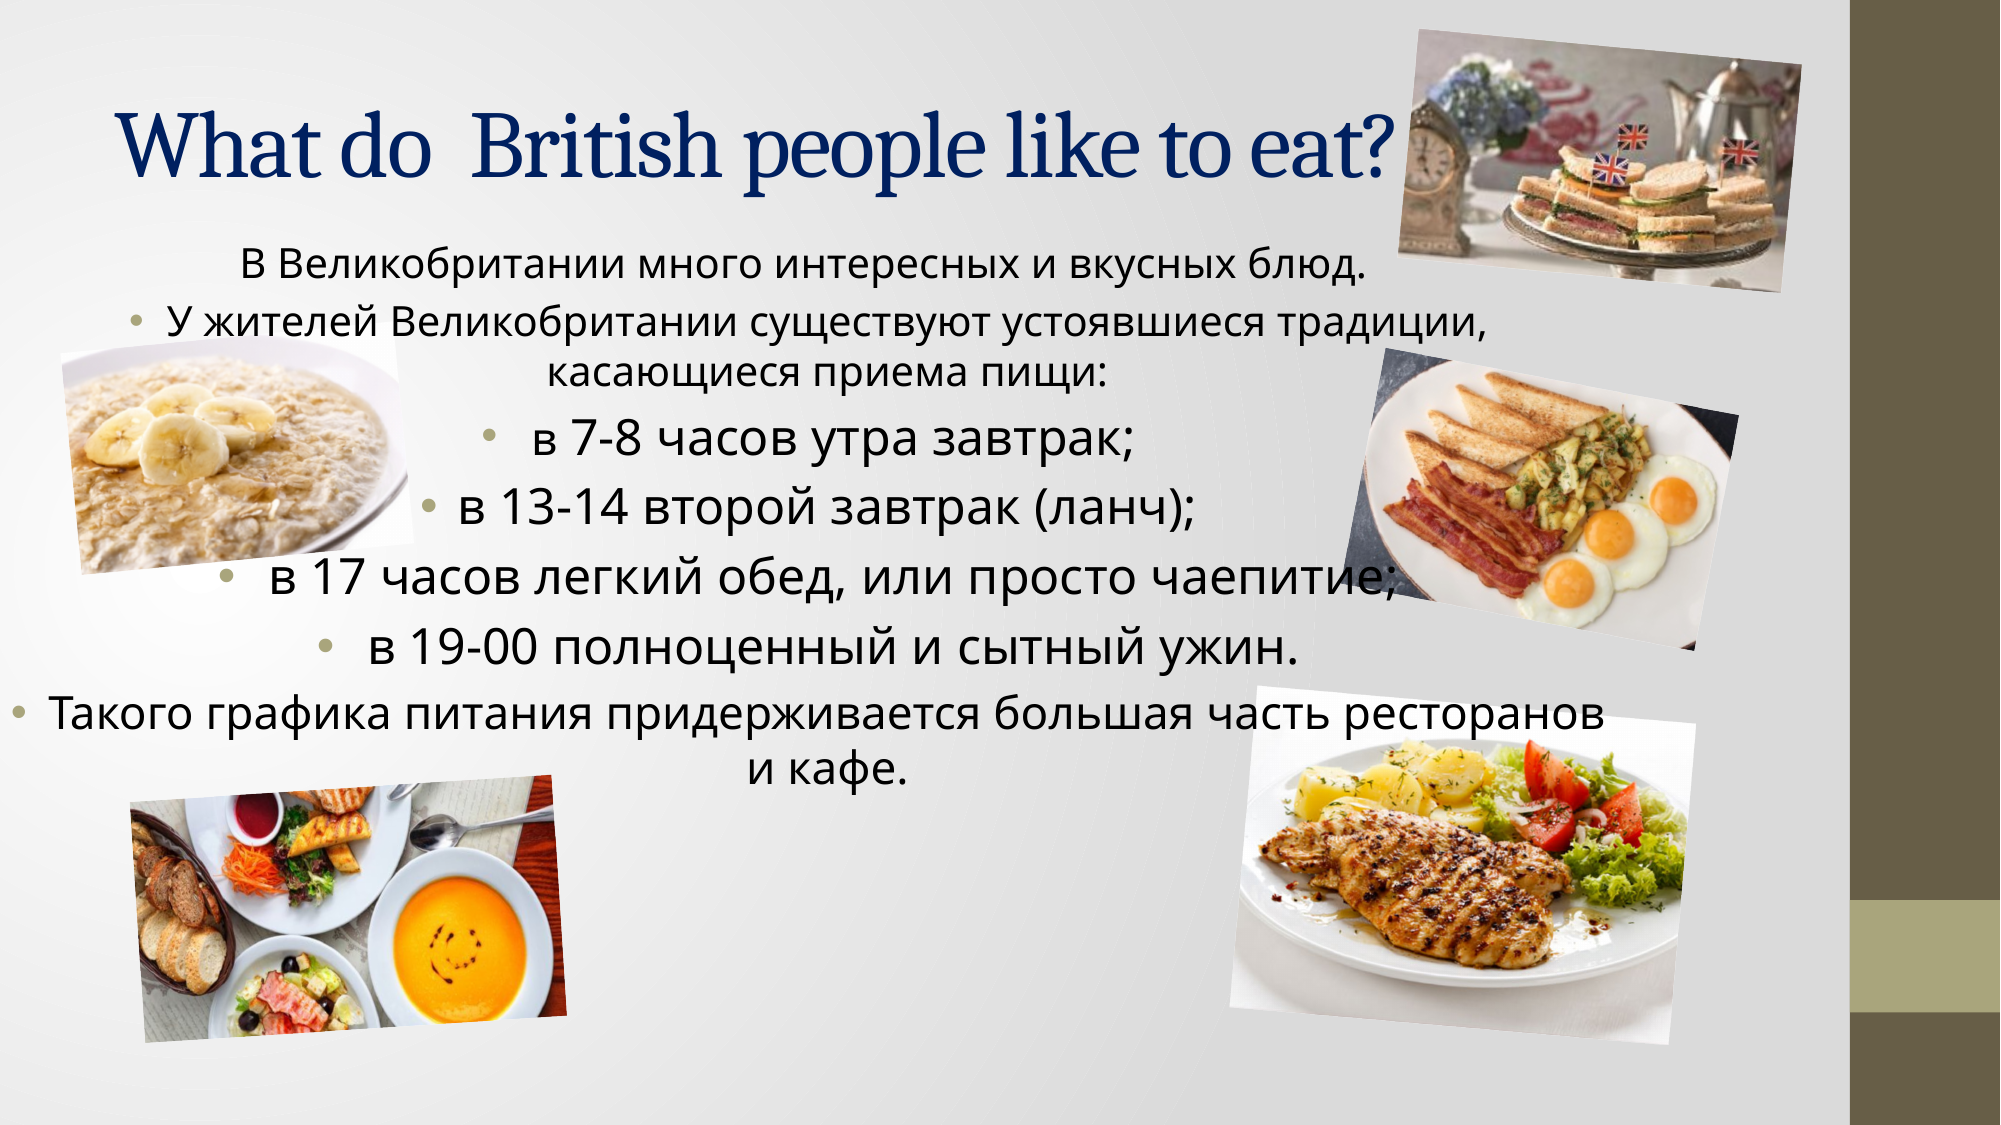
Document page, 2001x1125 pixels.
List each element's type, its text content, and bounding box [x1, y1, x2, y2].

picture [1398, 29, 1801, 292]
picture [1359, 378, 1738, 650]
title What do British people like to eat? [99, 45, 1405, 233]
picture [1242, 703, 1696, 1044]
picture [130, 775, 567, 1042]
list В Великобритании много интересных и вкусных блюд. У жителей Великобритании существуют устоявшиеся традиции, касающиеся приема пищи: в 7-8 часов утра завтрак; в 13-14 второй завтрак (ланч); в 17 часов легкий обед, или просто чаепитие; в 19-00 полноценный и сытный ужин. Такого графика питания придерживается большая часть ресторанов и кафе. [0, 229, 1633, 1017]
picture [69, 335, 405, 560]
